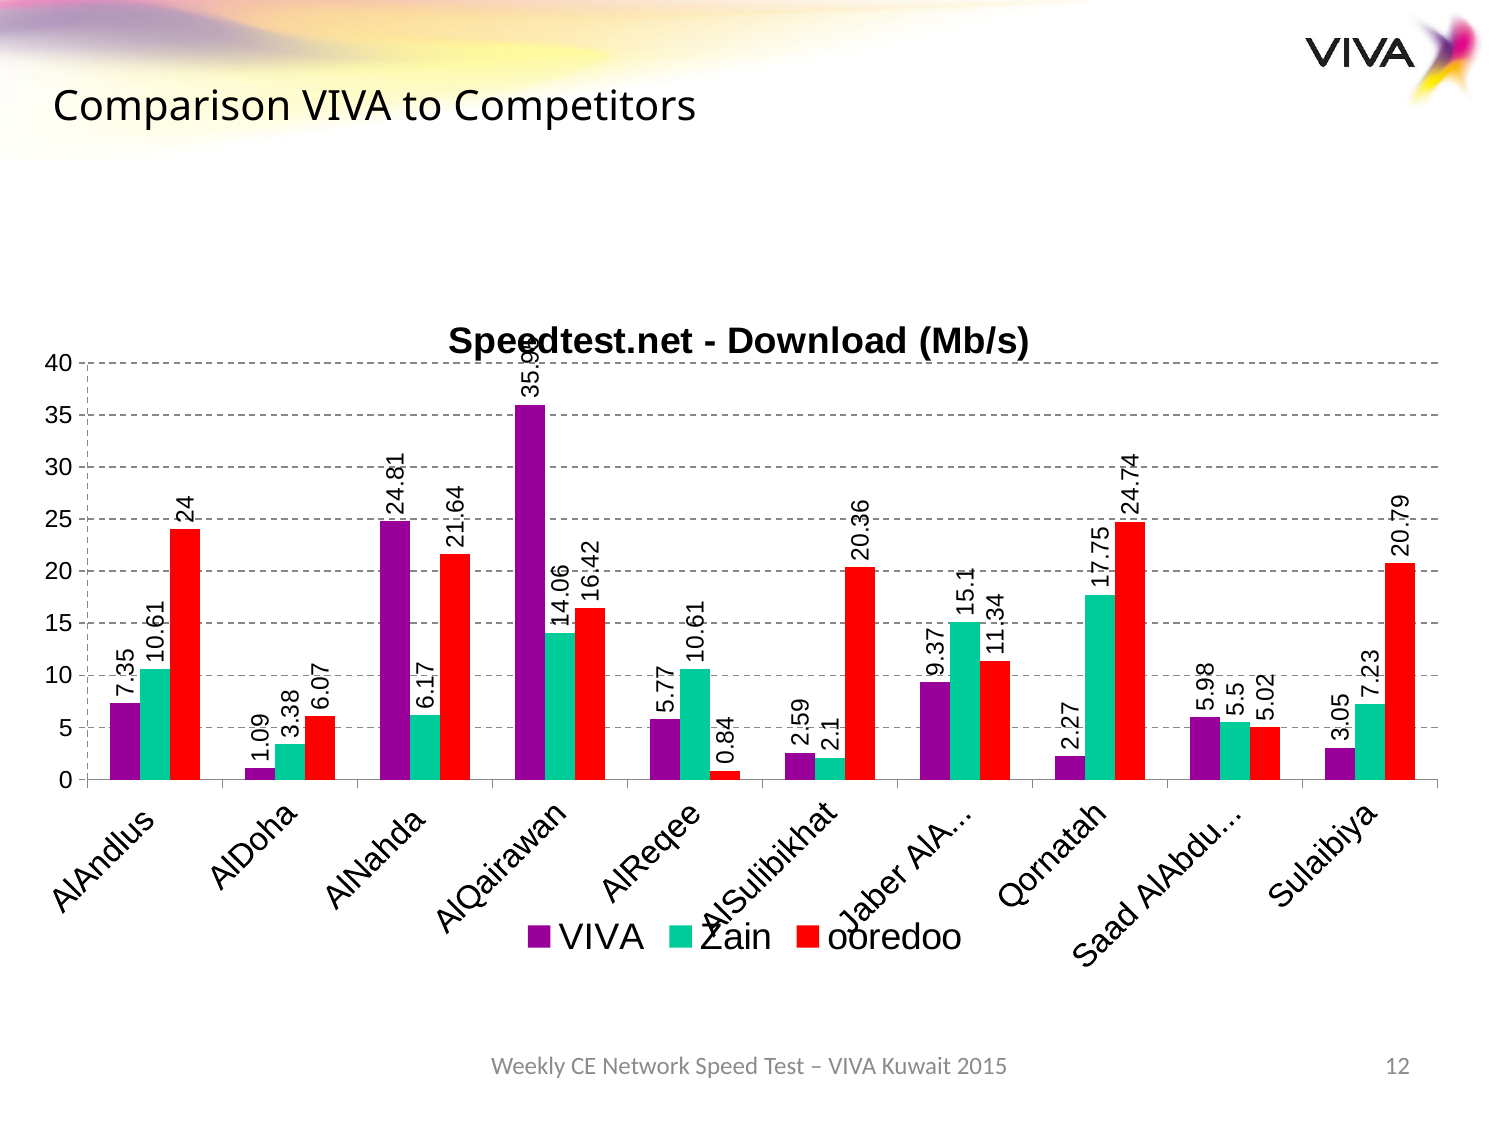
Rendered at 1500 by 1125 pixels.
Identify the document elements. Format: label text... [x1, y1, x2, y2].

picture [1300, 12, 1485, 105]
chart [27, 287, 1463, 976]
picture [0, 0, 1089, 160]
text_box Weekly CE Network Speed Test – VIVA Kuwait 2015 [205, 1042, 1074, 1103]
text_box 12 [1074, 1042, 1425, 1103]
text_box Comparison VIVA to Competitors [37, 24, 1278, 184]
